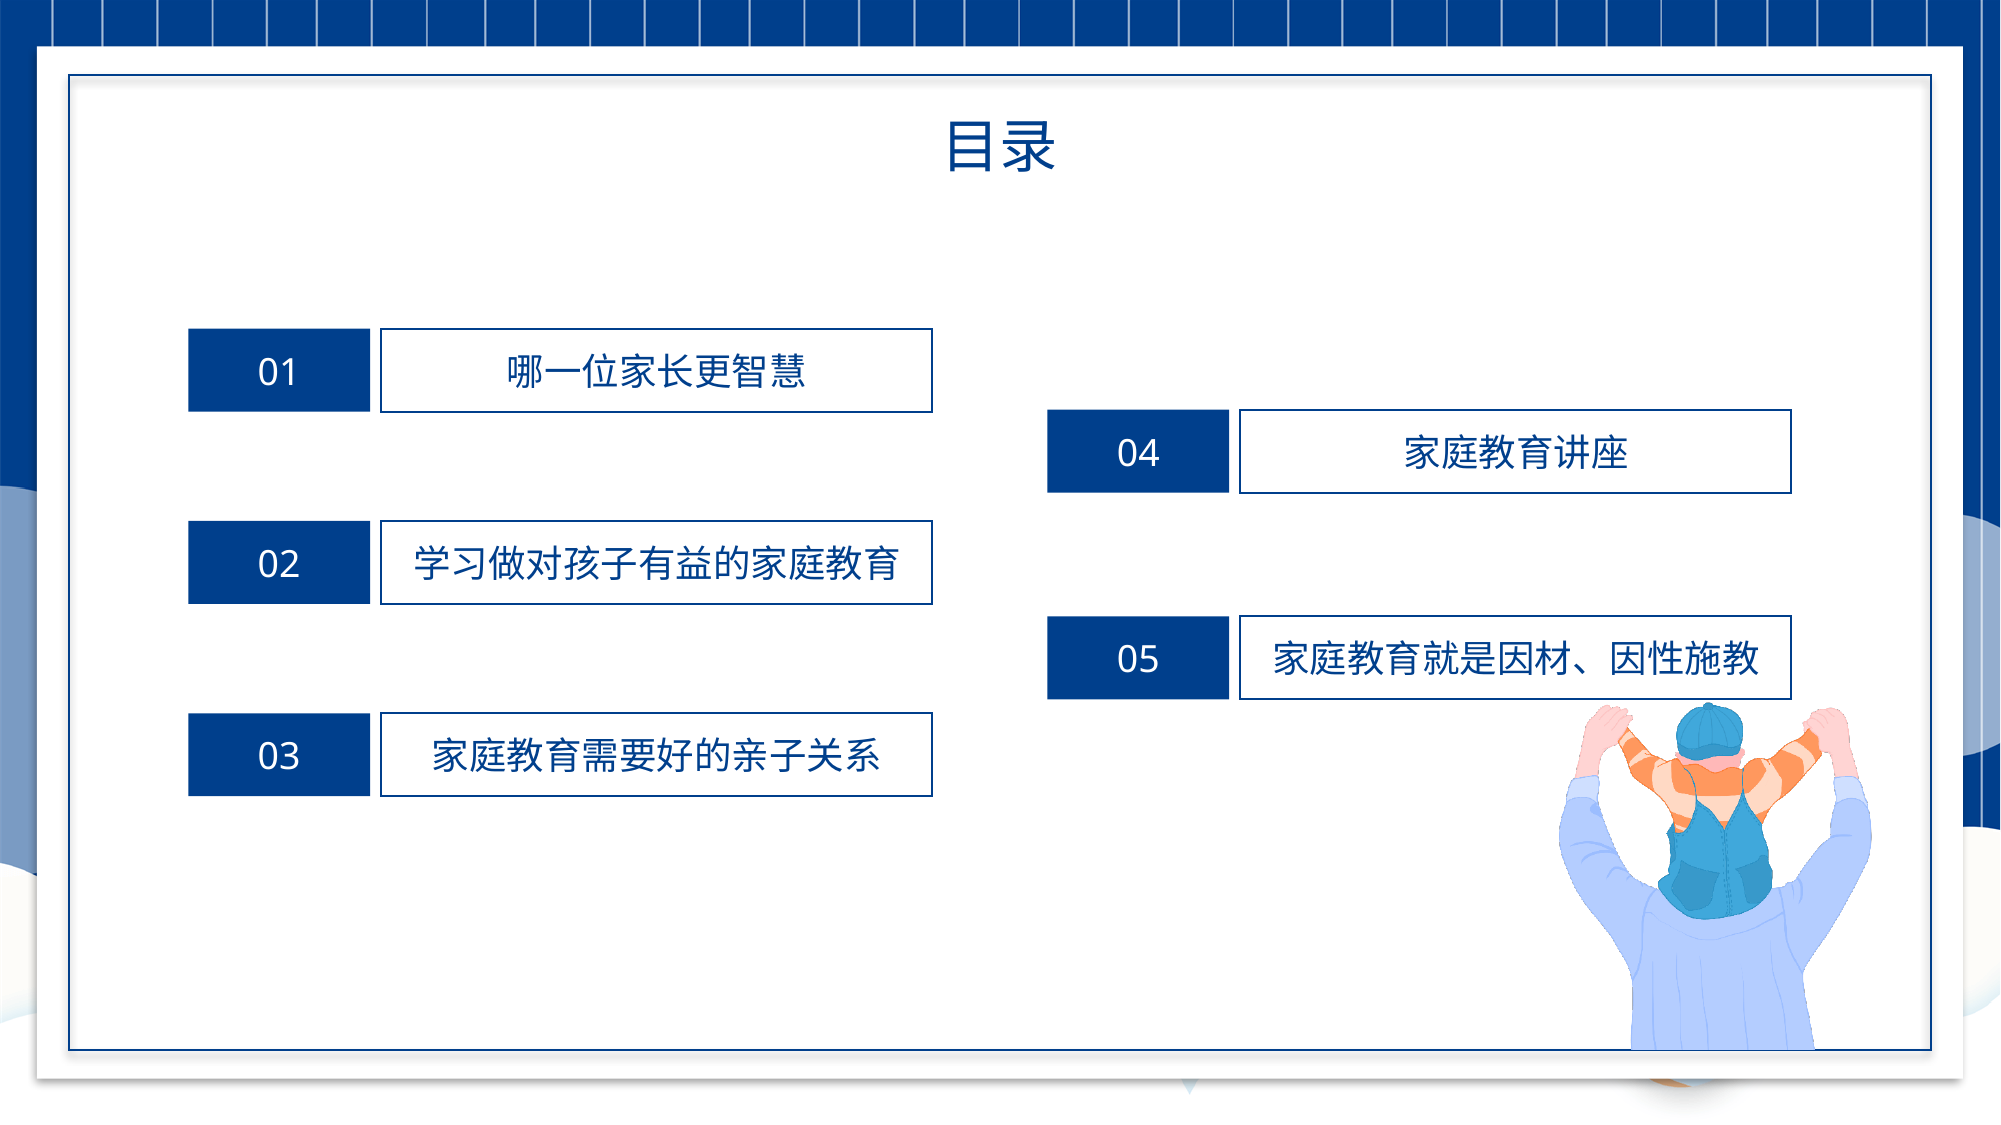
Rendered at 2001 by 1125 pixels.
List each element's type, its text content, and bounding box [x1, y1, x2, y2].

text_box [1047, 616, 1792, 700]
text_box 目录 [724, 101, 1276, 186]
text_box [188, 328, 933, 412]
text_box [188, 713, 933, 797]
picture [0, 0, 2001, 1125]
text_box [1047, 409, 1792, 493]
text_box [188, 520, 933, 604]
